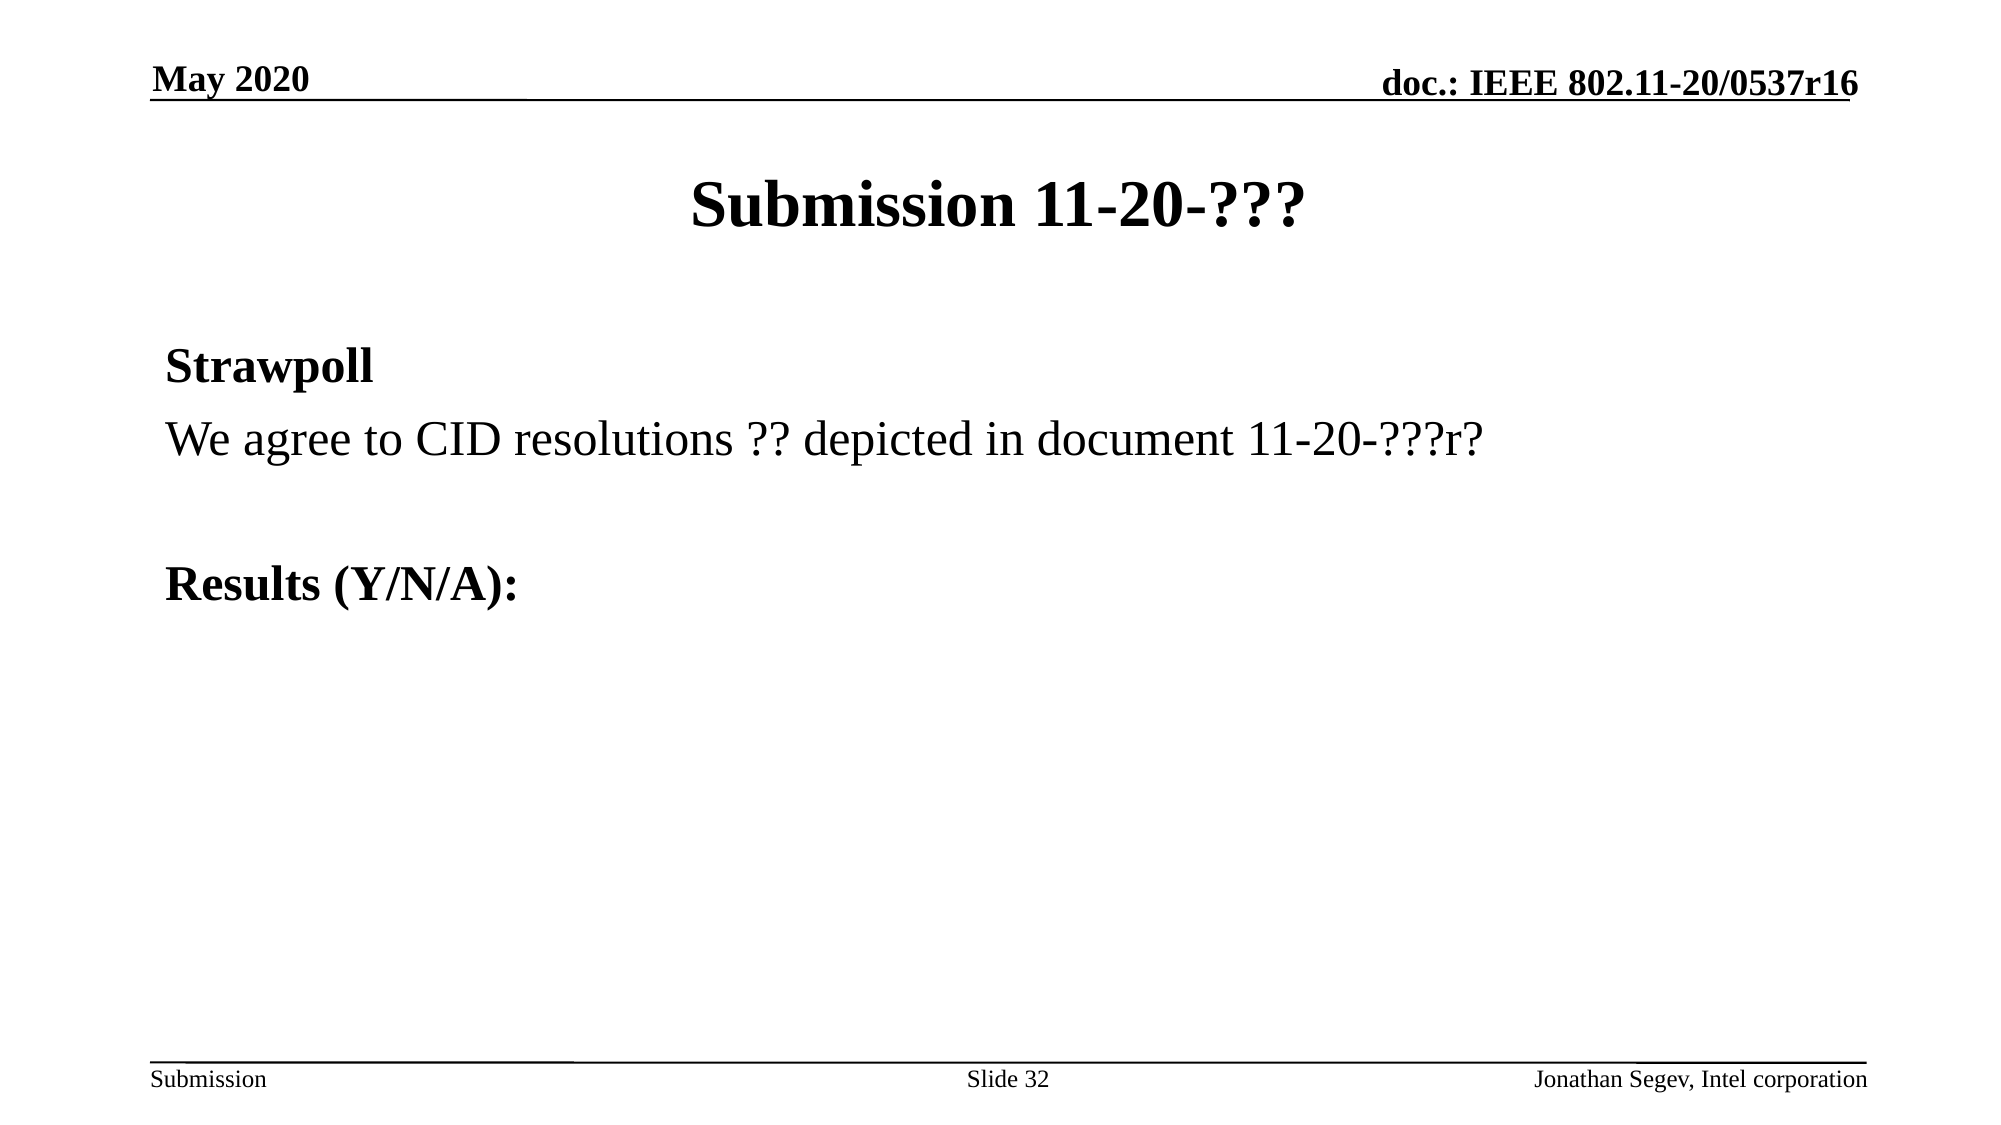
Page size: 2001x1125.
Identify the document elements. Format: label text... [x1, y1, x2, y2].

footer Jonathan Segev, Intel corporation [1171, 1061, 1869, 1093]
slide_number Slide 32 [950, 1061, 1067, 1123]
list Strawpoll We agree to CID resolutions ?? depicted in document 11-20-???r? Results (Y/N/A): [149, 324, 1850, 1000]
title Submission 11-20-??? [149, 112, 1850, 288]
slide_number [152, 54, 563, 100]
